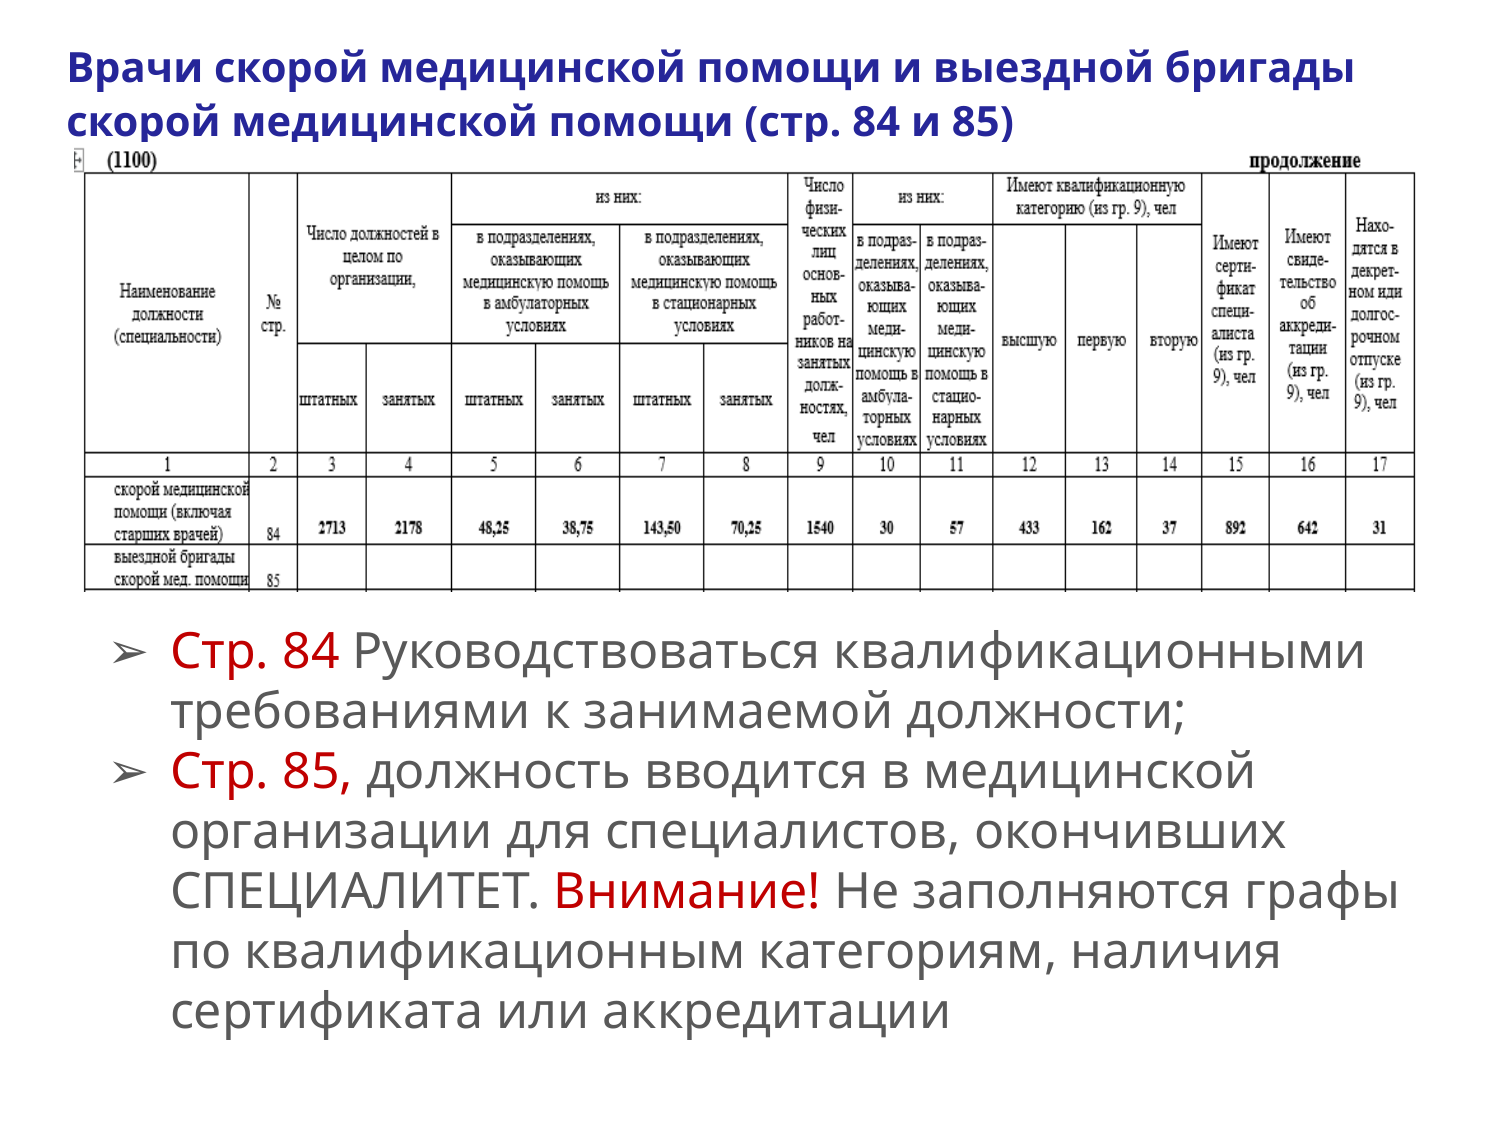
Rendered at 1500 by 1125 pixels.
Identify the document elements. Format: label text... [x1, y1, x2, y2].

picture [74, 141, 1434, 592]
text_box Стр. 84 Руководствоваться квалификационными требованиями к занимаемой должности; Стр. 85, должность вводится в медицинской организации для специалистов, окончивших СПЕЦИАЛИТЕТ. Внимание! Не заполняются графы по квалификационным категориям, наличия сертификата или аккредитации [95, 616, 1413, 1039]
title Врачи скорой медицинской помощи и выездной бригады скорой медицинской помощи (стр. 84 и 85) [64, 29, 1431, 225]
